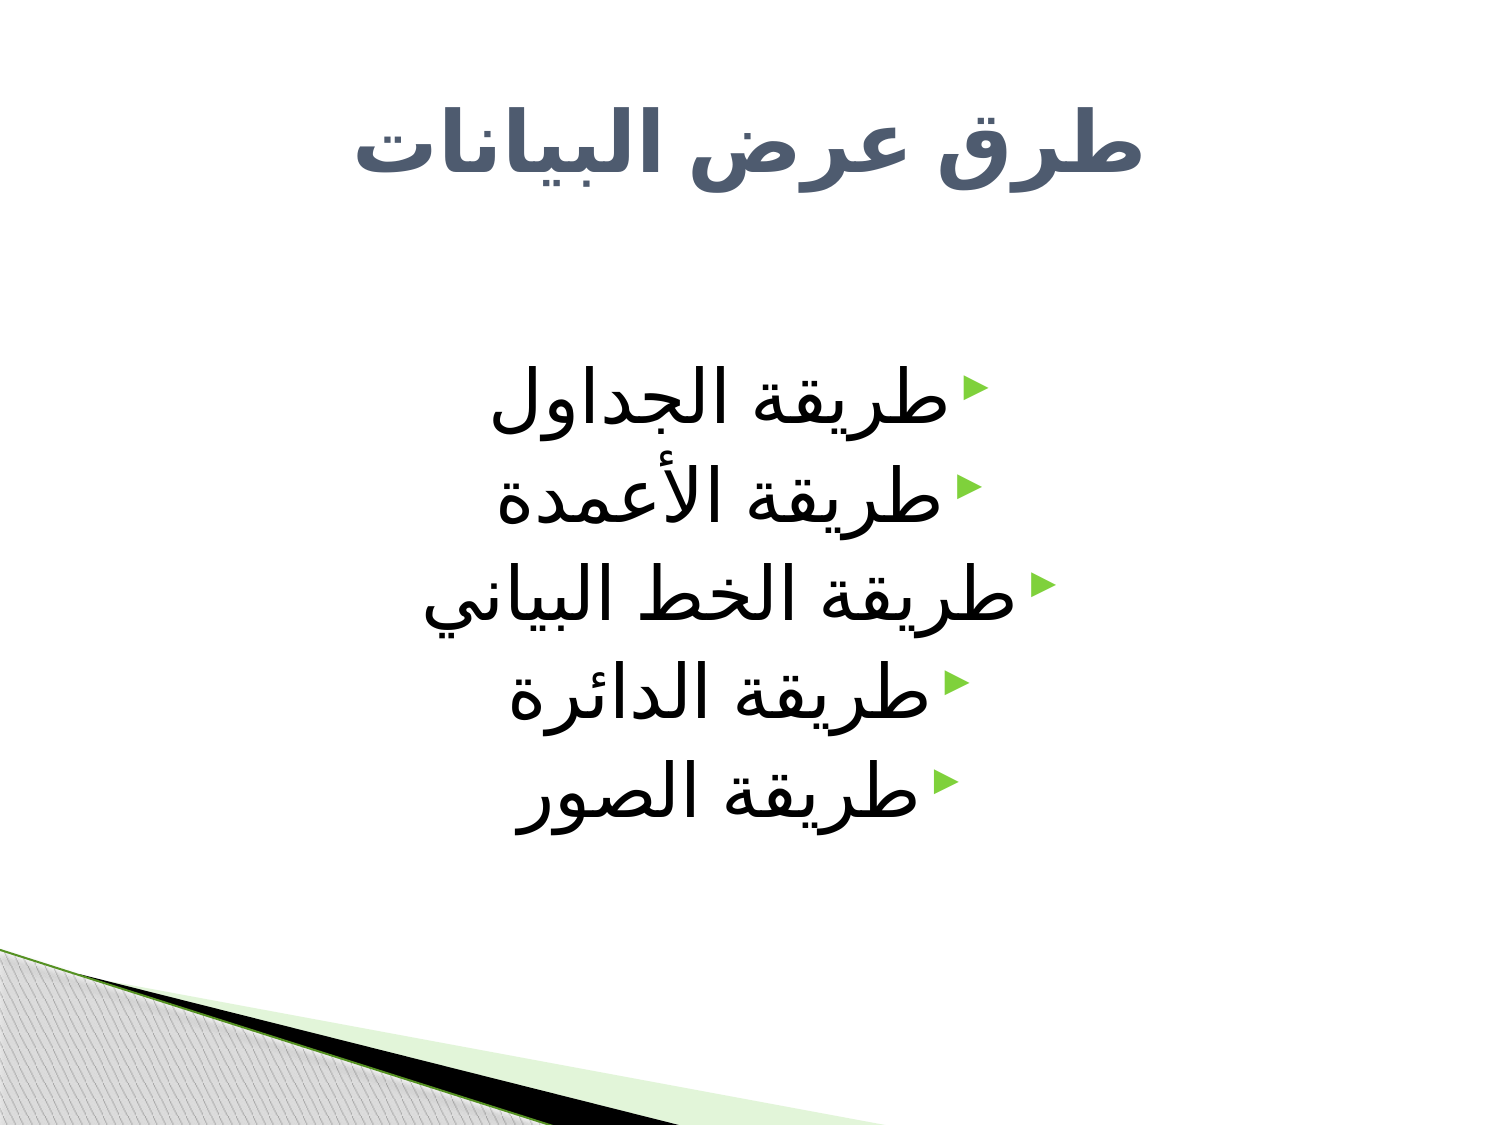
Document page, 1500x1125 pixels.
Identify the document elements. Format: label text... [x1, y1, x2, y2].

list طريقة الجداول طريقة الأعمدة طريقة الخط البياني طريقة الدائرة طريقة الصور [75, 243, 1425, 986]
title طرق عرض البيانات [75, 45, 1425, 233]
